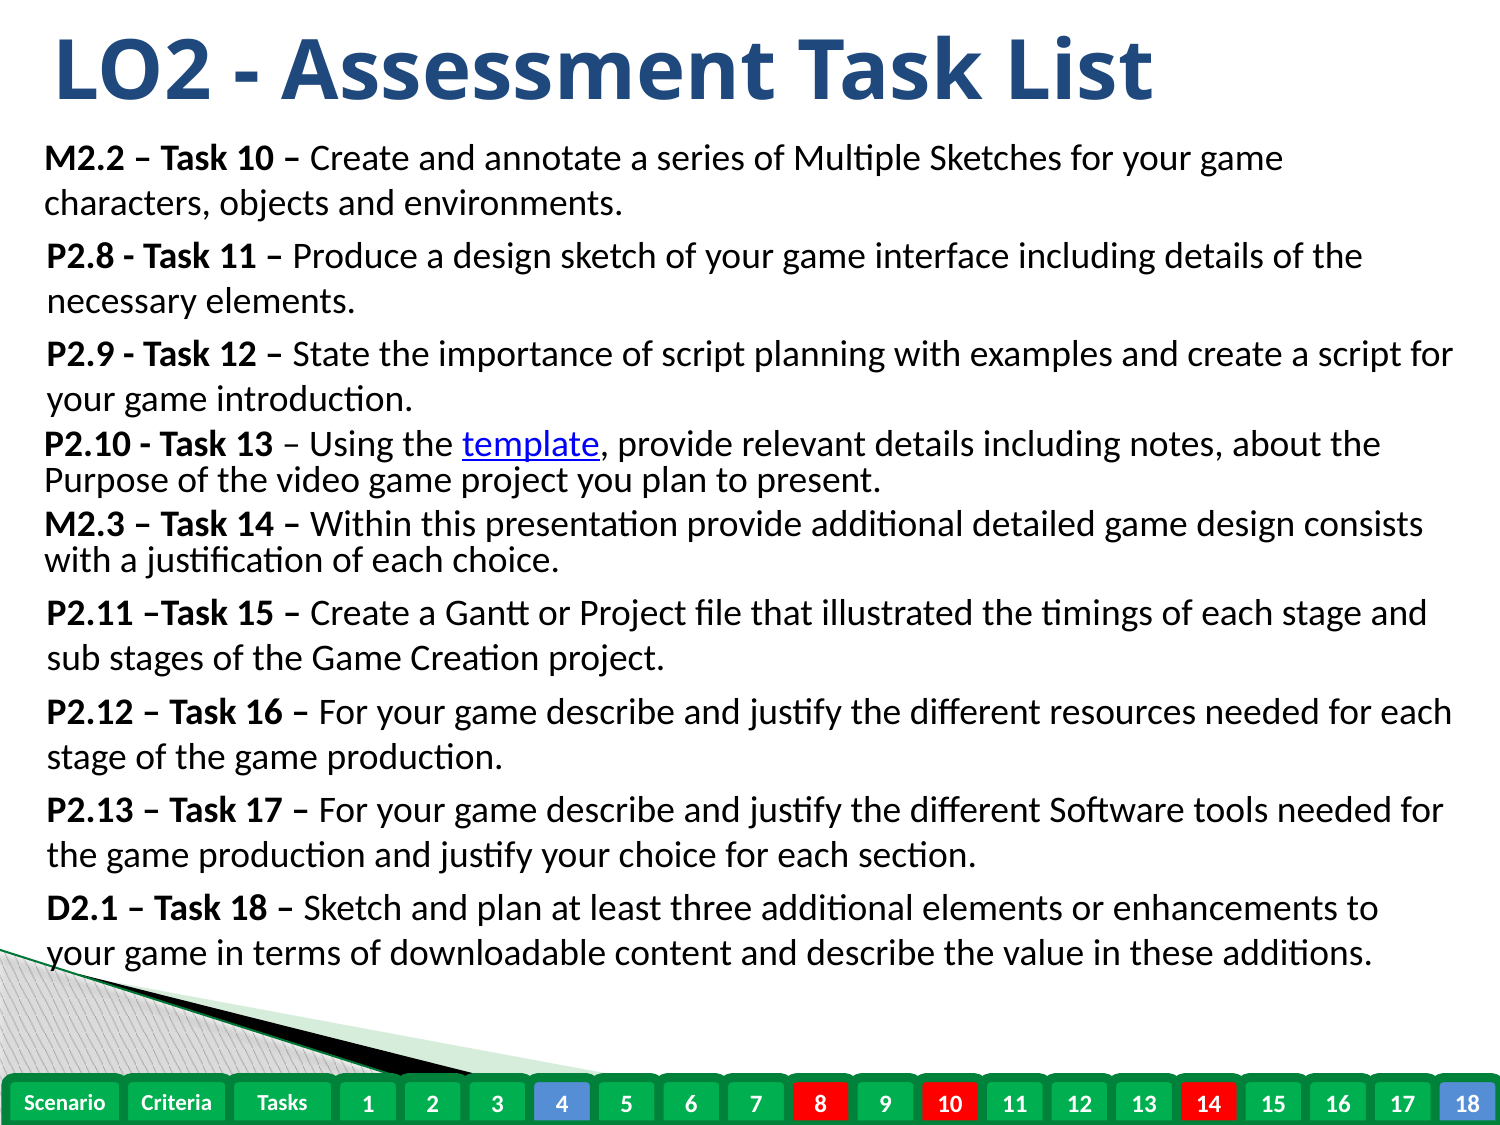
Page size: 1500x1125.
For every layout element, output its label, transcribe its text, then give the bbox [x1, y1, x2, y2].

title LO2 - Assessment Task List [37, 19, 1471, 114]
list M2.2 – Task 10 – Create and annotate a series of Multiple Sketches for your game characters, objects and environments. P2.8 - Task 11 – Produce a design sketch of your game interface including details of the necessary elements. P2.9 - Task 12 – State the importance of script planning with examples and create a script for your game introduction. P2.10 - Task 13 – Using the template, provide relevant details including notes, about the Purpose of the video game project you plan to present. M2.3 – Task 14 – Within this presentation provide additional detailed game design consists with a justification of each choice. P2.11 –Task 15 – Create a Gantt or Project file that illustrated the timings of each stage and sub stages of the Game Creation project. P2.12 – Task 16 – For your game describe and justify the different resources needed for each stage of the game production. P2.13 – Task 17 – For your game describe and justify the different Software tools needed for the game production and justify your choice for each section. D2.1 – Task 18 – Sketch and plan at least three additional elements or enhancements to your game in terms of downloadable content and describe the value in these additions. [29, 125, 1471, 1035]
